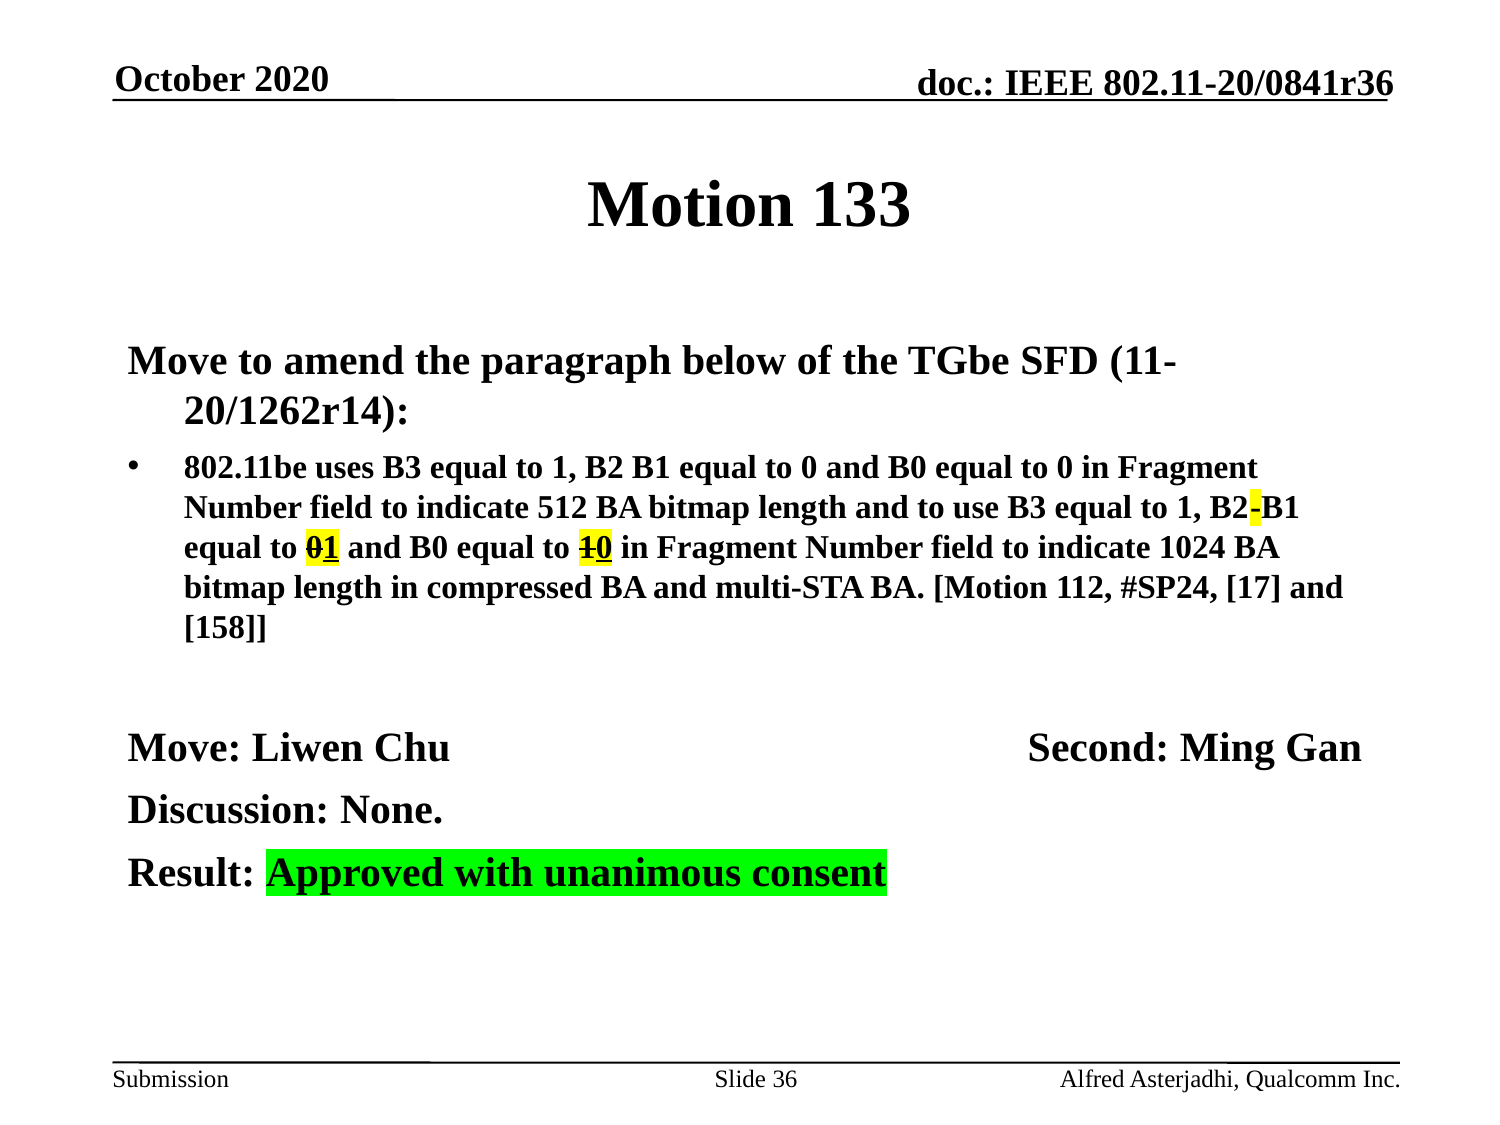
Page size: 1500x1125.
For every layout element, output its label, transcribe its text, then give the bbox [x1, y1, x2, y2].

slide_number Slide 36 [712, 1061, 800, 1123]
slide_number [114, 54, 423, 100]
title Motion 133 [112, 112, 1388, 288]
footer Alfred Asterjadhi, Qualcomm Inc. [878, 1061, 1402, 1093]
list Move to amend the paragraph below of the TGbe SFD (11-20/1262r14): 802.11be uses B3 equal to 1, B2 B1 equal to 0 and B0 equal to 0 in Fragment Number field to indicate 512 BA bitmap length and to use B3 equal to 1, B2-B1 equal to 01 and B0 equal to 10 in Fragment Number field to indicate 1024 BA bitmap length in compressed BA and multi-STA BA. [Motion 112, #SP24, [17] and [158]] Move: Liwen Chu Second: Ming Gan Discussion: None. Result: Approved with unanimous consent [112, 324, 1388, 1000]
